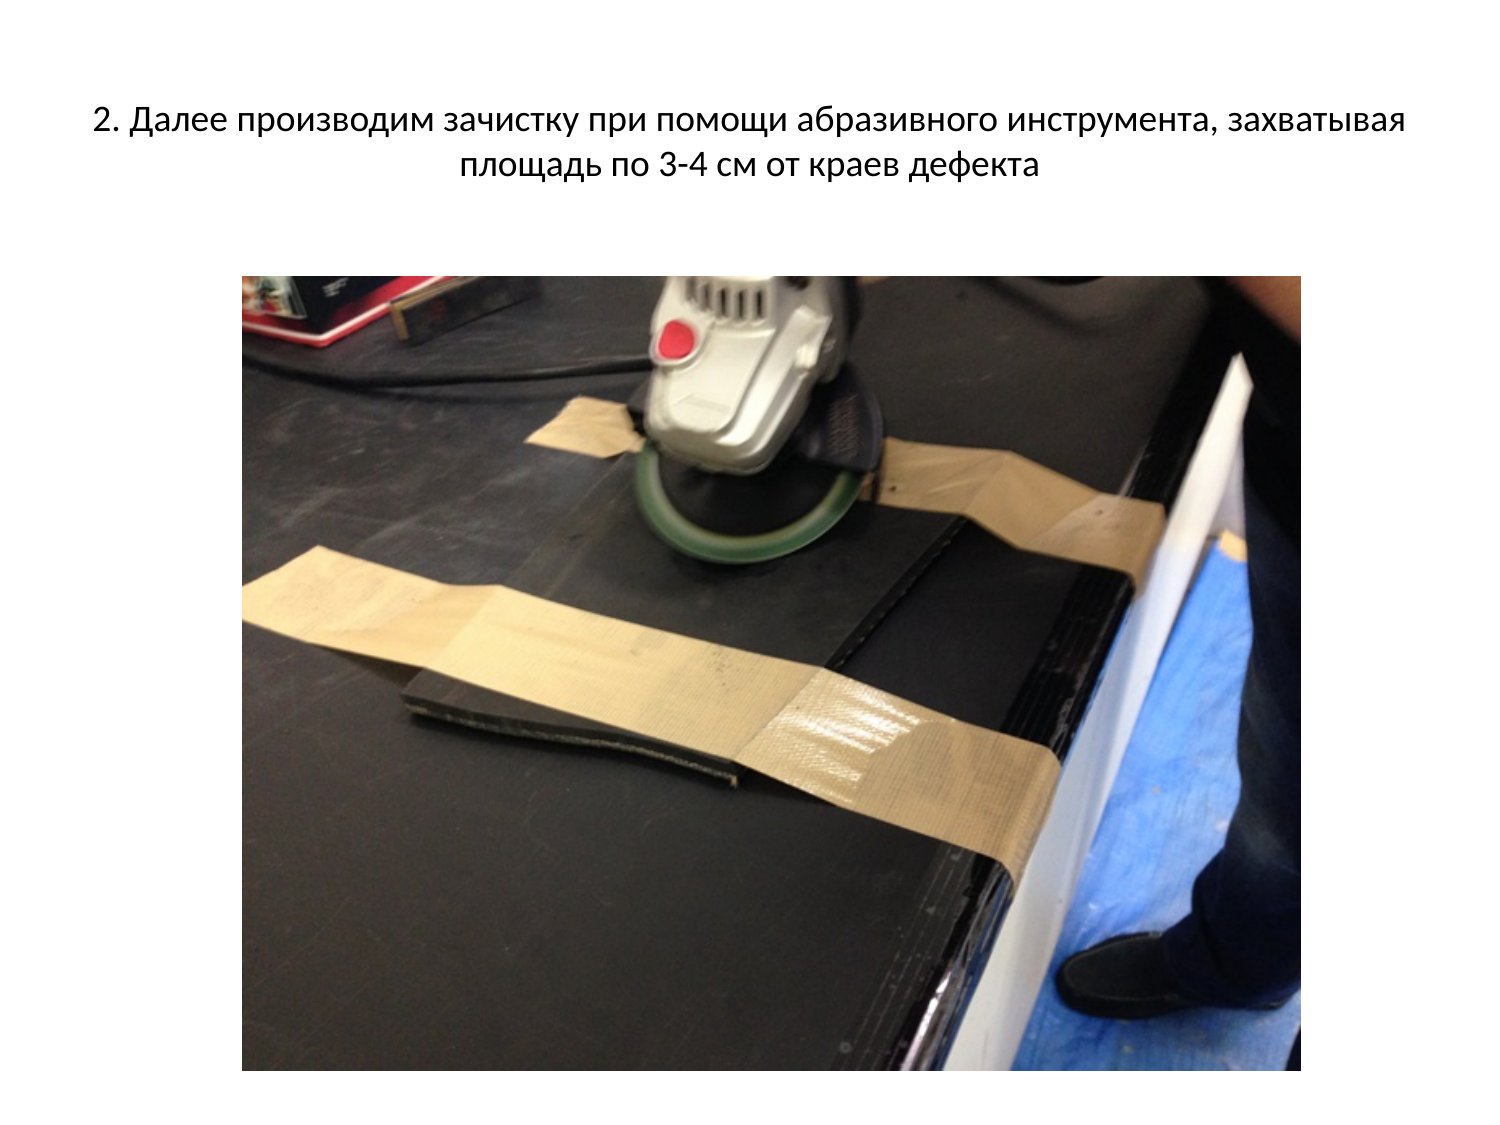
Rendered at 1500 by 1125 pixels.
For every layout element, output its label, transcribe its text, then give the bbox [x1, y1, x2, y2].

title 2. Далее производим зачистку при помощи абразивного инструмента, захватывая площадь по 3-4 см от краев дефекта [75, 45, 1425, 233]
picture [241, 276, 1301, 1071]
